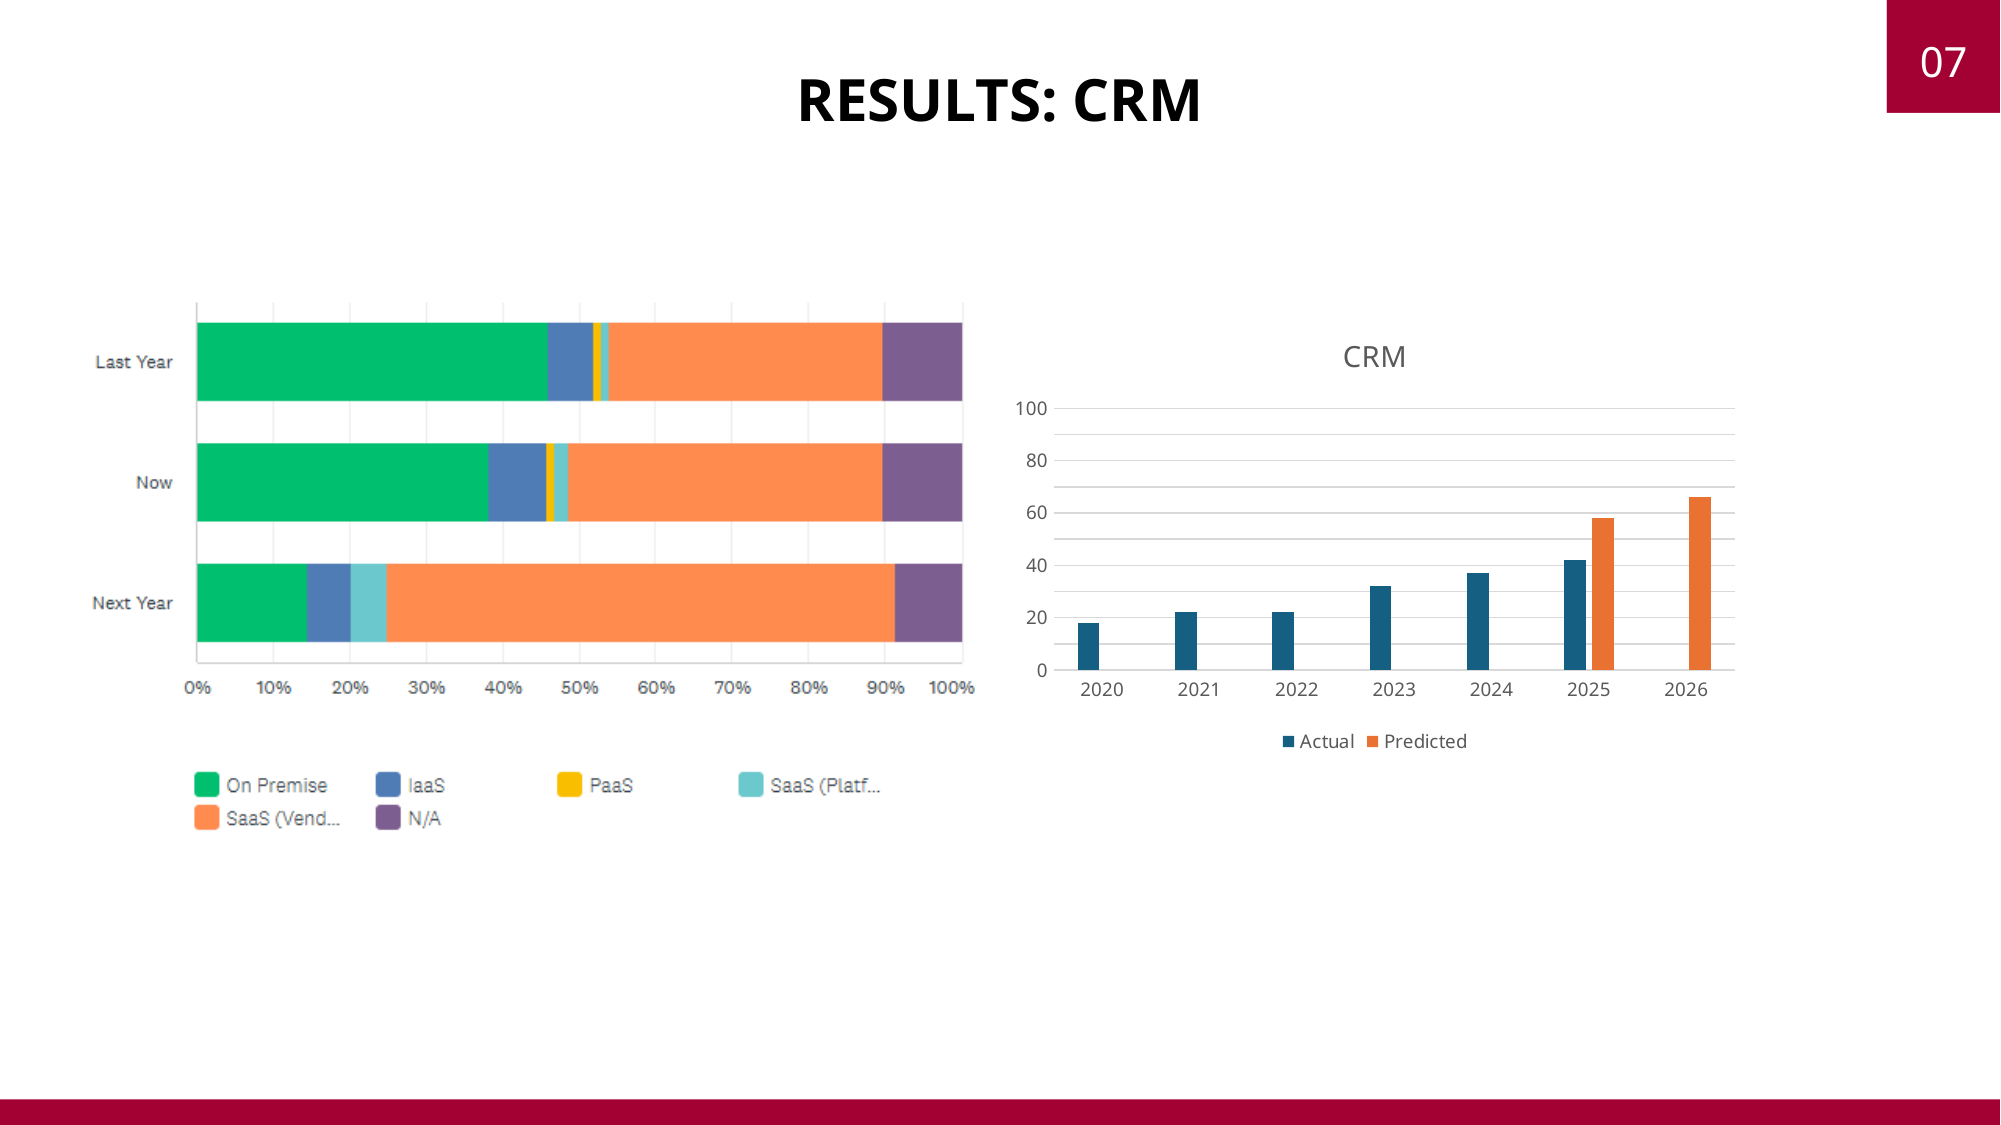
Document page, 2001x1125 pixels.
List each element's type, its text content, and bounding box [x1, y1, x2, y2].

list 07 [1884, 9, 1968, 63]
text_box RESULTS: CRM [0, 63, 2000, 178]
chart [999, 310, 1751, 762]
picture [57, 261, 1001, 863]
